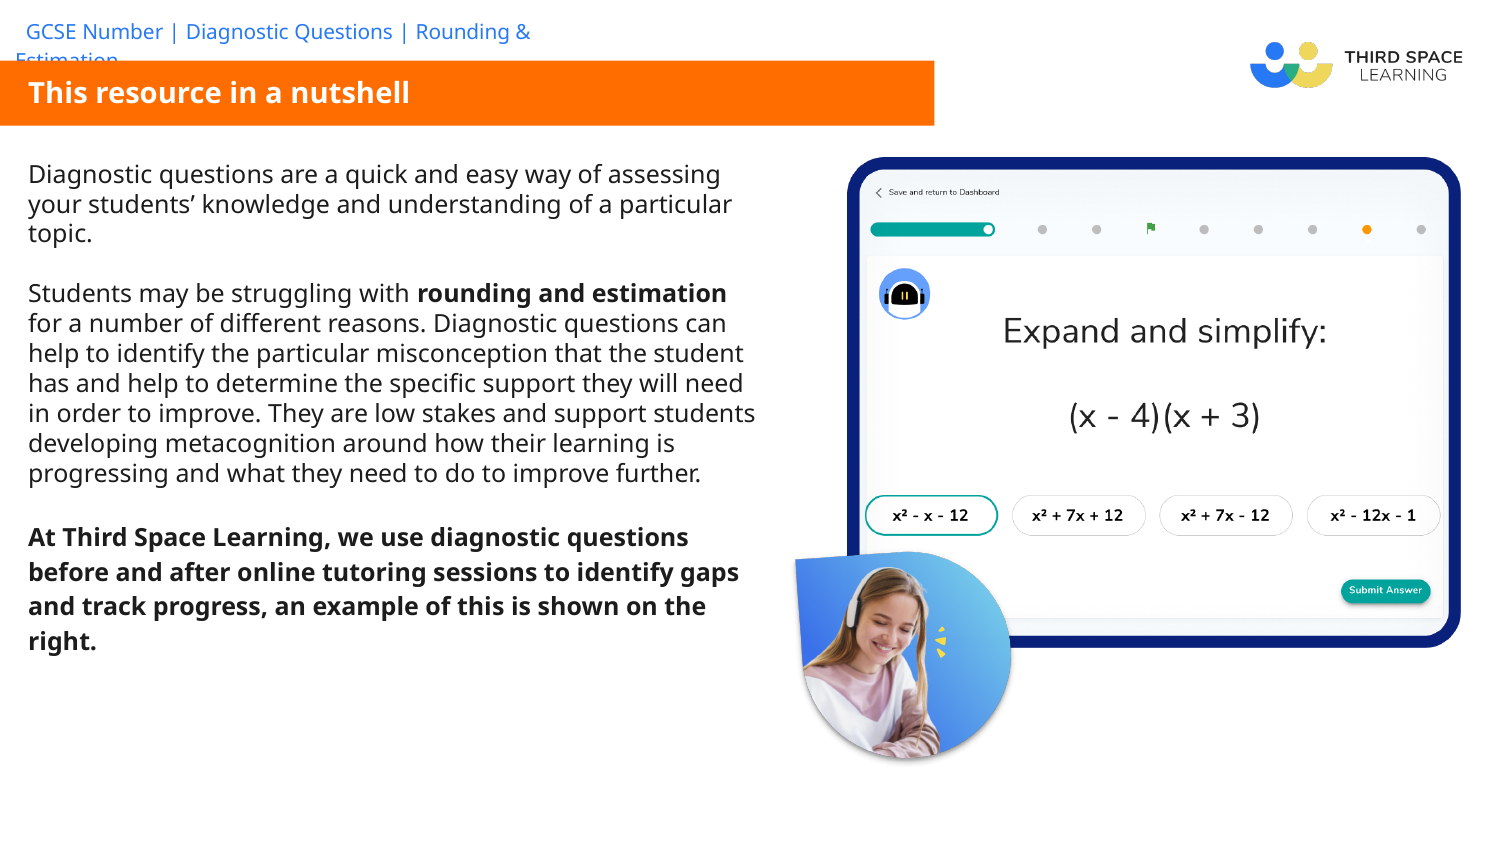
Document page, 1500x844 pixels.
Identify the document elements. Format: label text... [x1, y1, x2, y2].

picture [777, 157, 1461, 787]
picture [1250, 33, 1465, 99]
text_box This resource in a nutshell [13, 59, 551, 125]
text_box Diagnostic questions are a quick and easy way of assessing your students’ knowledge and understanding of a particular topic. Students may be struggling with rounding and estimation for a number of different reasons. Diagnostic questions can help to identify the particular misconception that the student has and help to determine the specific support they will need in order to improve. They are low stakes and support students developing metacognition around how their learning is progressing and what they need to do to improve further. At Third Space Learning, we use diagnostic questions before and after online tutoring sessions to identify gaps and track progress, an example of this is shown on the right. [13, 157, 780, 785]
